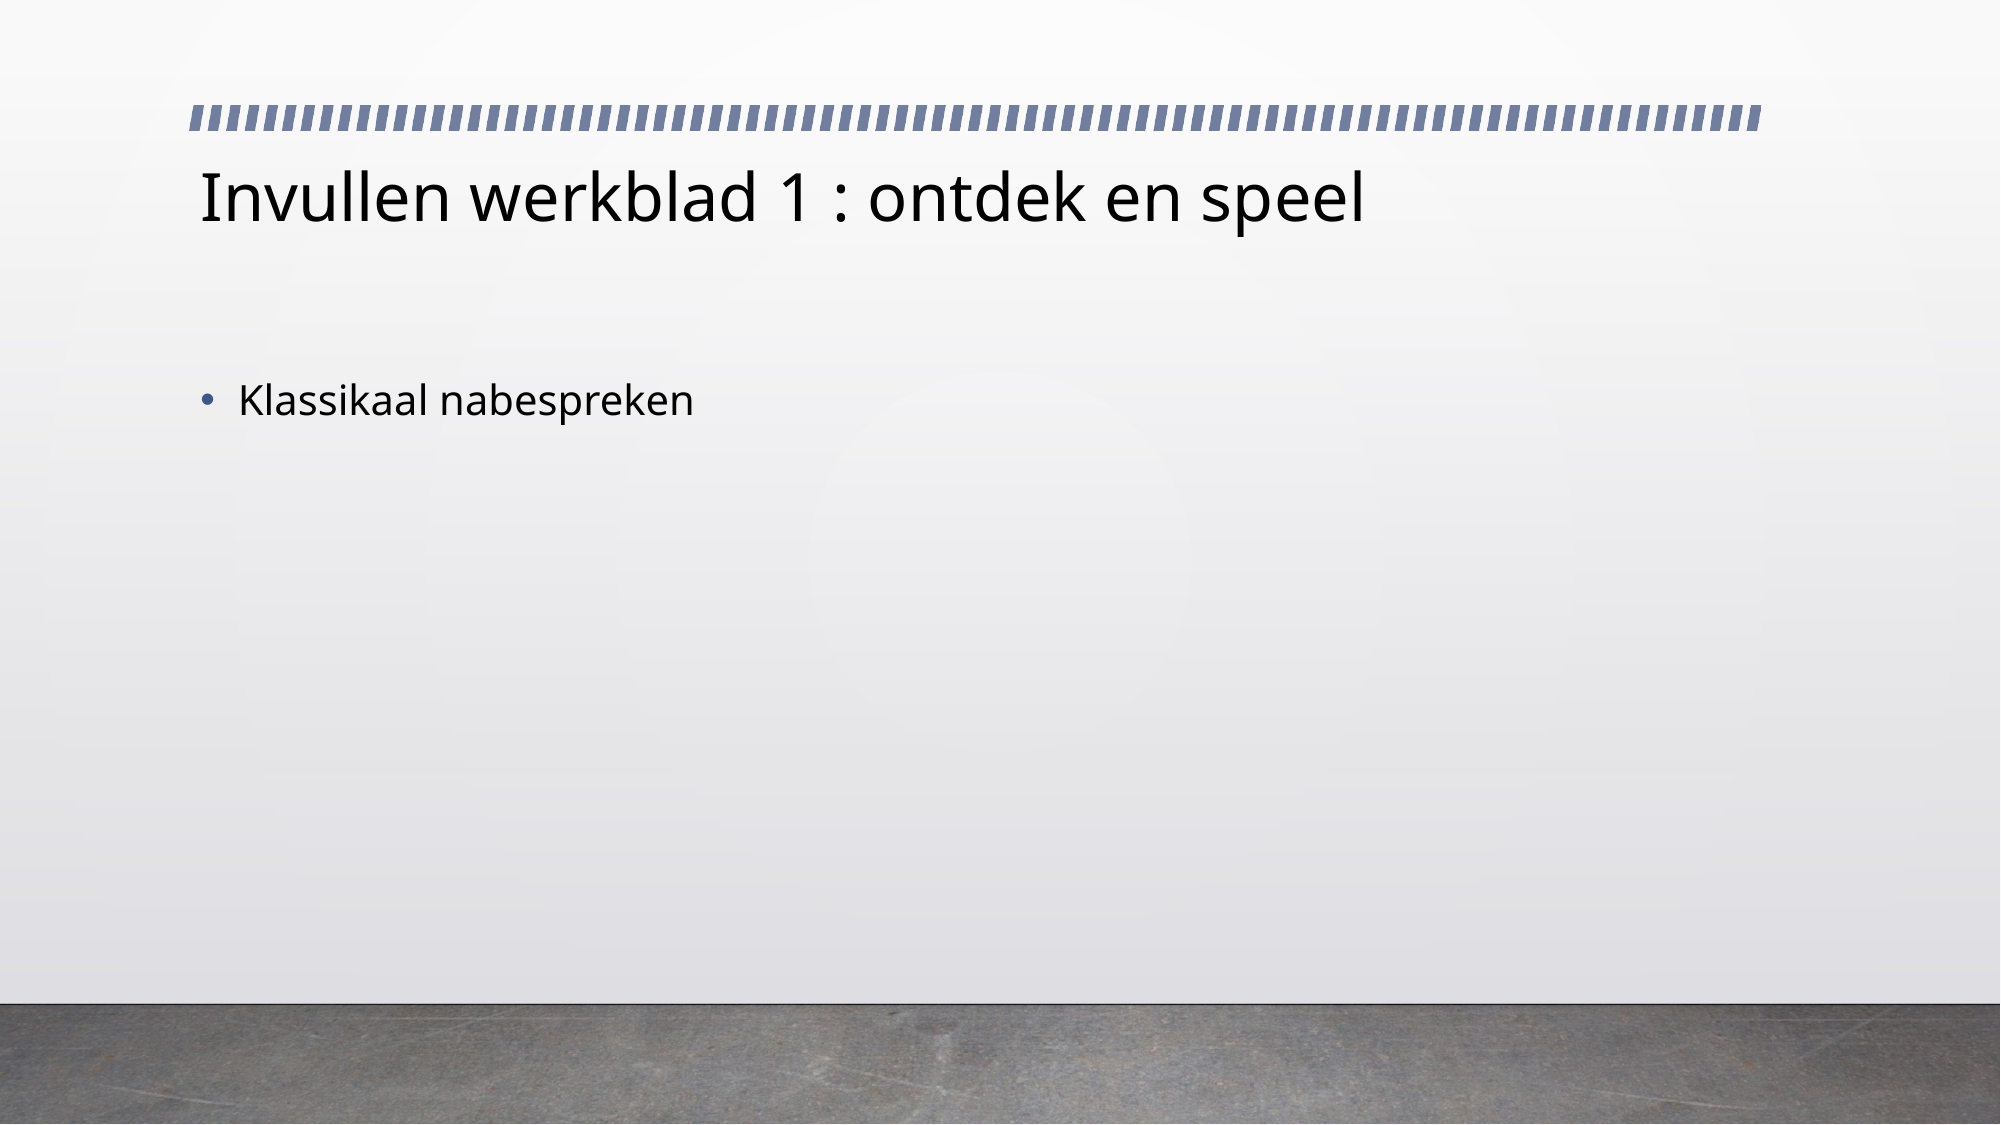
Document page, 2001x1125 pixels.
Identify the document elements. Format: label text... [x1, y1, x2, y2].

picture [0, 1004, 2000, 1124]
title Invullen werkblad 1 : ontdek en speel [185, 156, 1761, 329]
list Klassikaal nabespreken [185, 356, 1761, 897]
